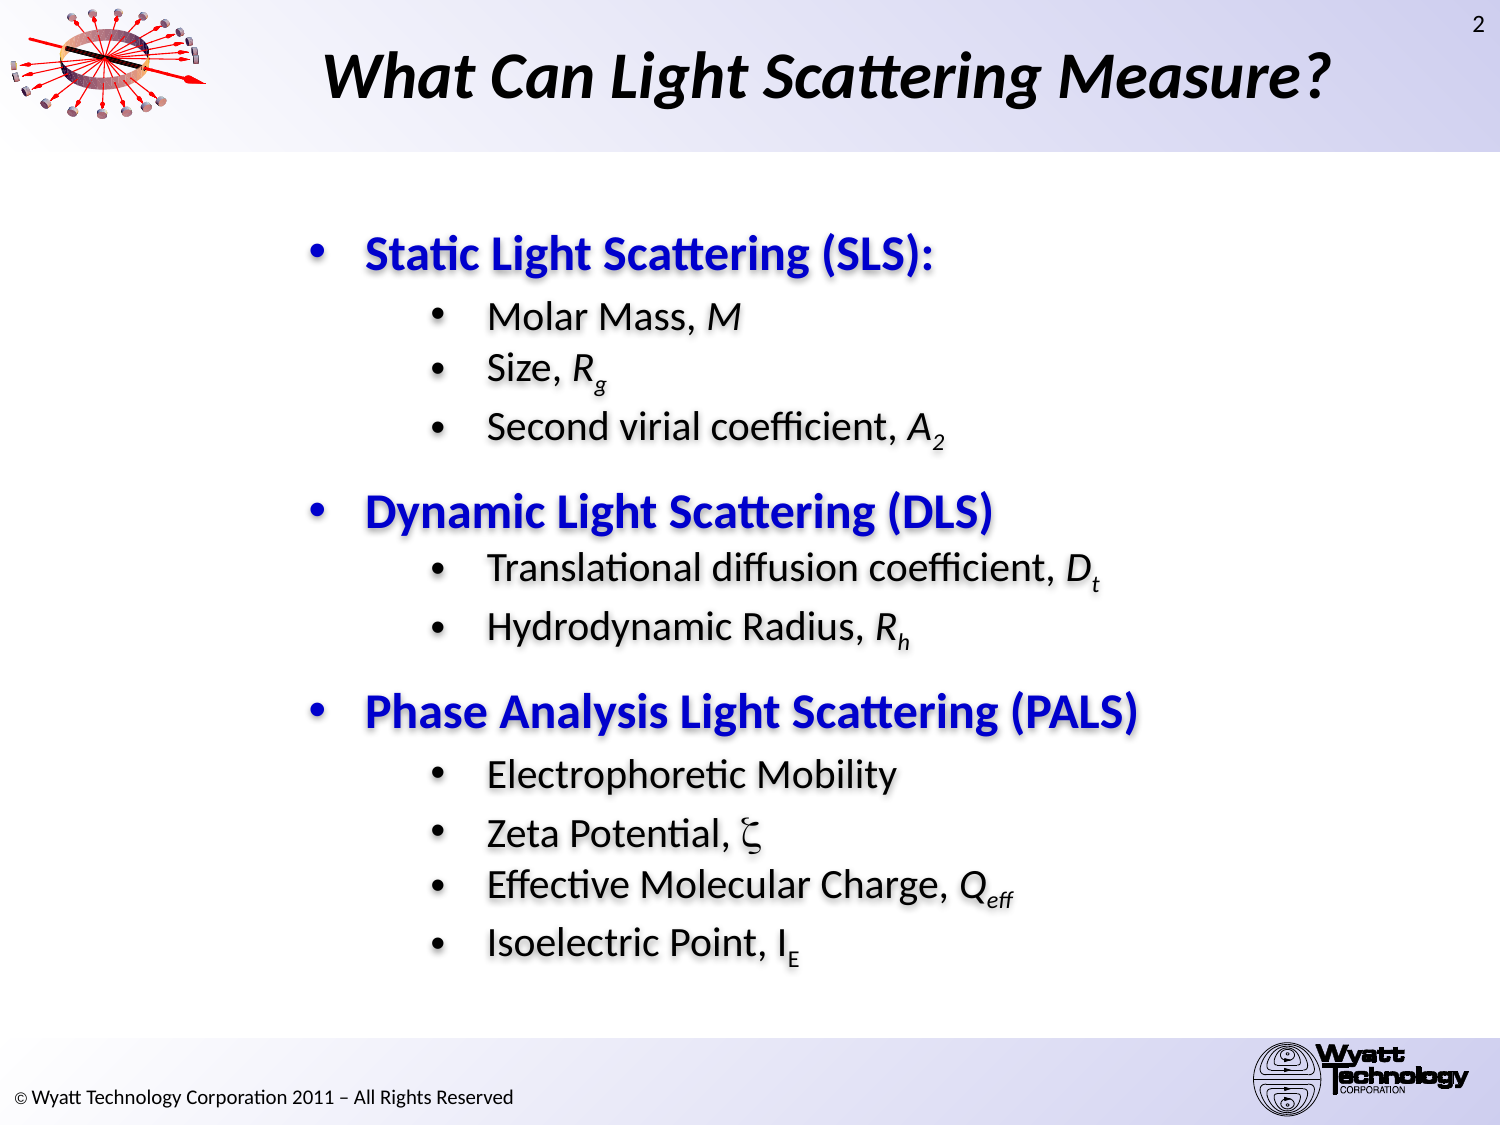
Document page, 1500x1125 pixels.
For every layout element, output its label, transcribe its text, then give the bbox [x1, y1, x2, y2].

text_box [60, 1049, 1337, 1106]
title What Can Light Scattering Measure? [217, 25, 1438, 120]
list Static Light Scattering (SLS): Molar Mass, M Size, Rg Second virial coefficient, A2 Dynamic Light Scattering (DLS) Translational diffusion coefficient, Dt Hydrodynamic Radius, Rh Phase Analysis Light Scattering (PALS) Electrophoretic Mobility Zeta Potential,  Effective Molecular Charge, Qeff Isoelectric Point, IE [293, 166, 1202, 1028]
